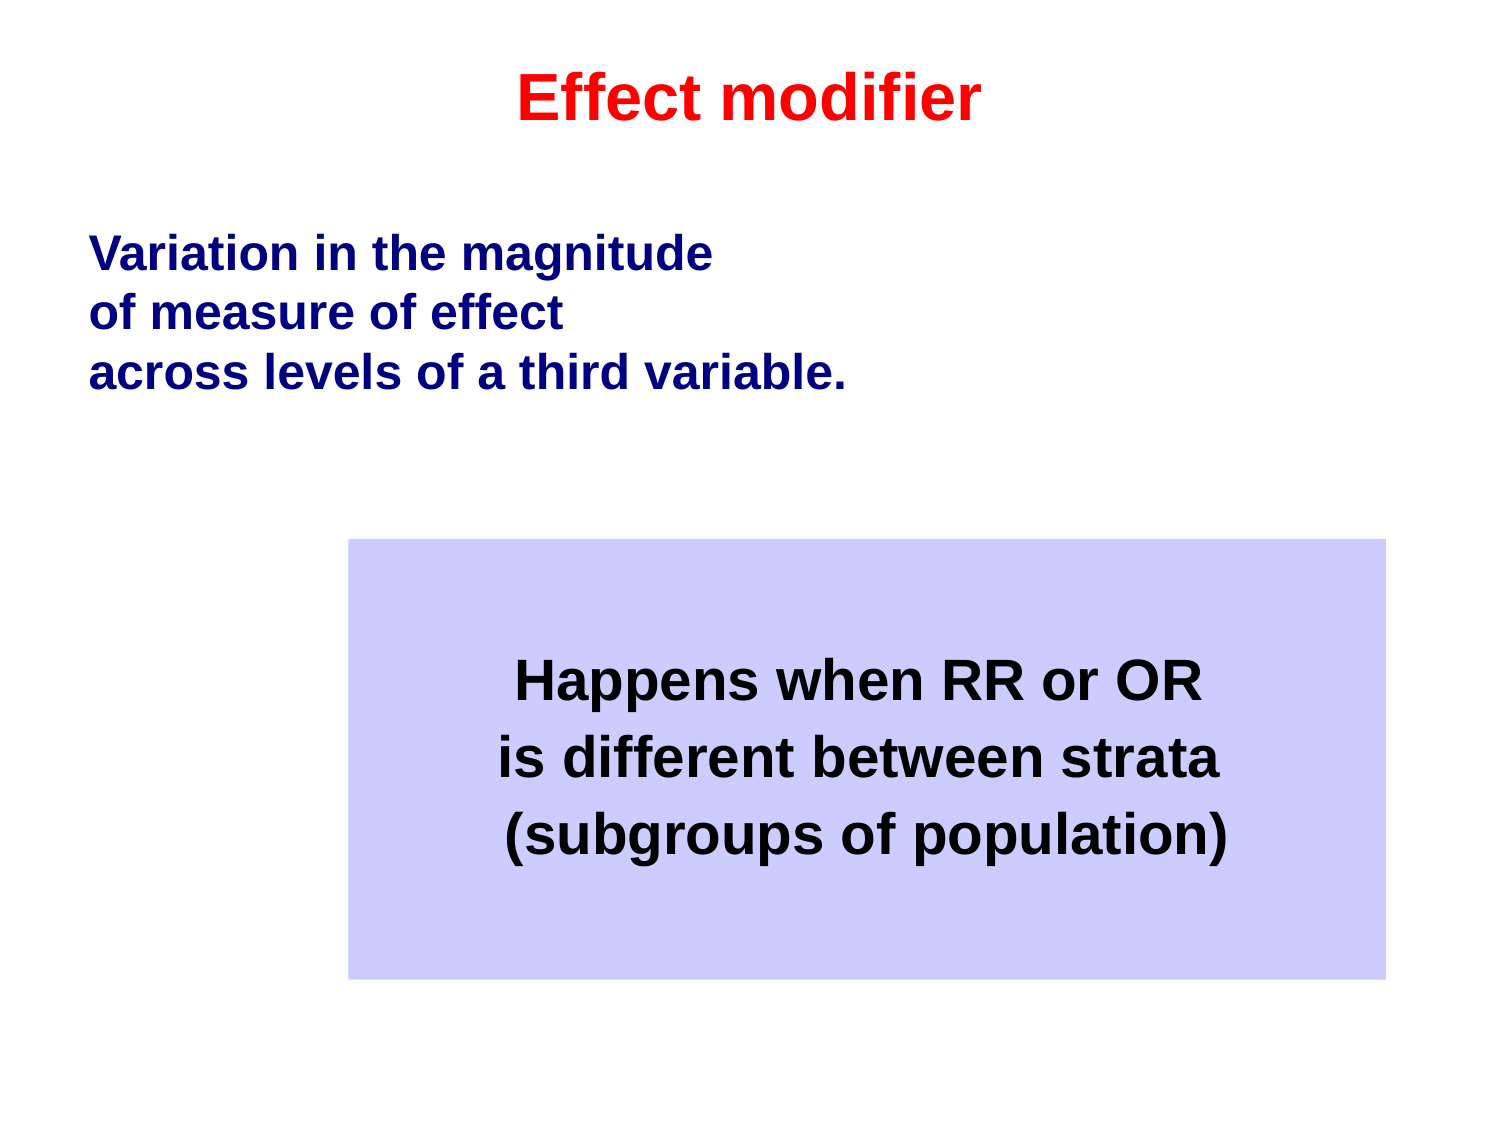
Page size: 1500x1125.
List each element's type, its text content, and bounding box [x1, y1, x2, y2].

text_box Happens when RR or OR is different between strata (subgroups of population) [348, 538, 1386, 980]
text_box Variation in the magnitude of measure of effect across levels of a third variable. [88, 219, 1164, 520]
title Effect modifier [111, 0, 1388, 188]
